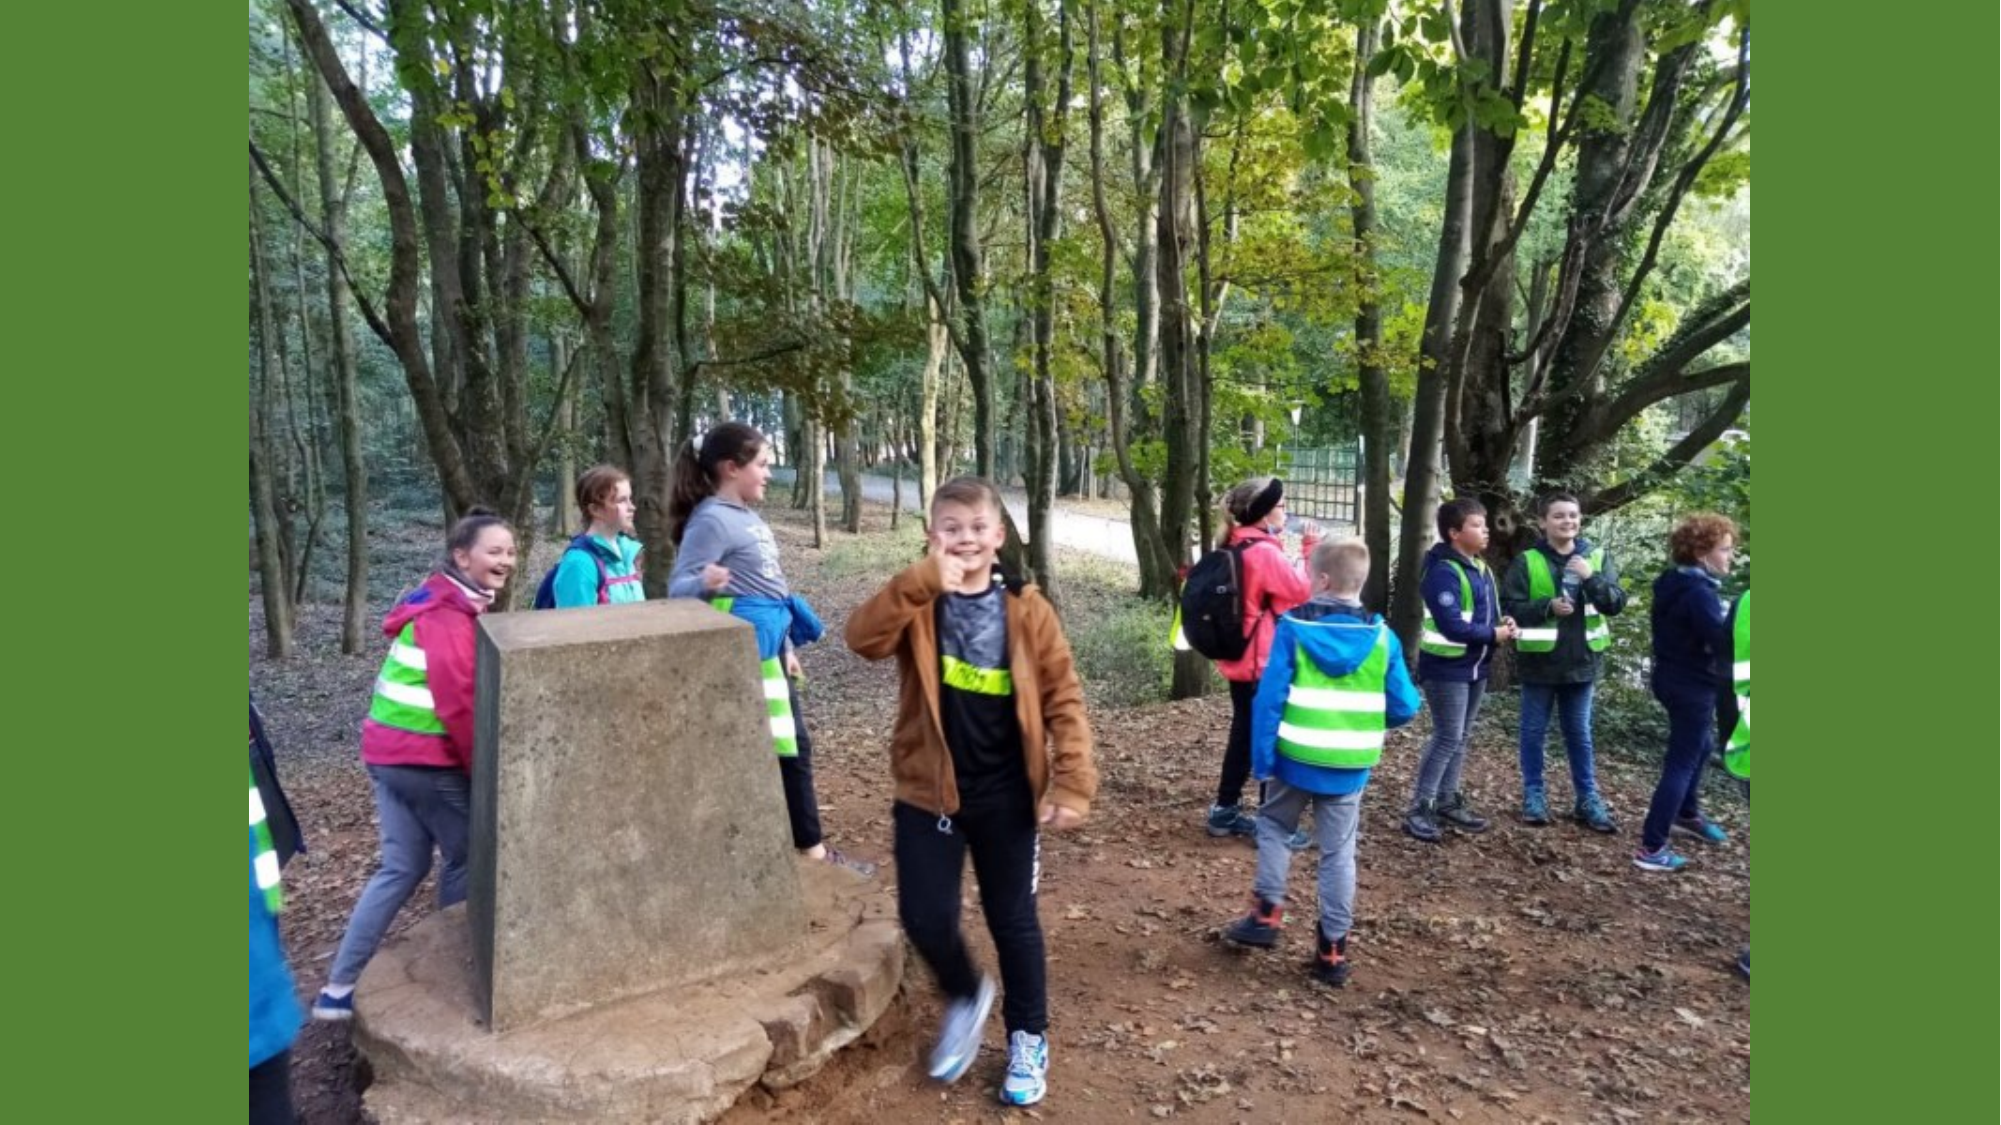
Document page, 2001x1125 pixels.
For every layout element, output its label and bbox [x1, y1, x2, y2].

picture [249, 0, 1750, 1125]
